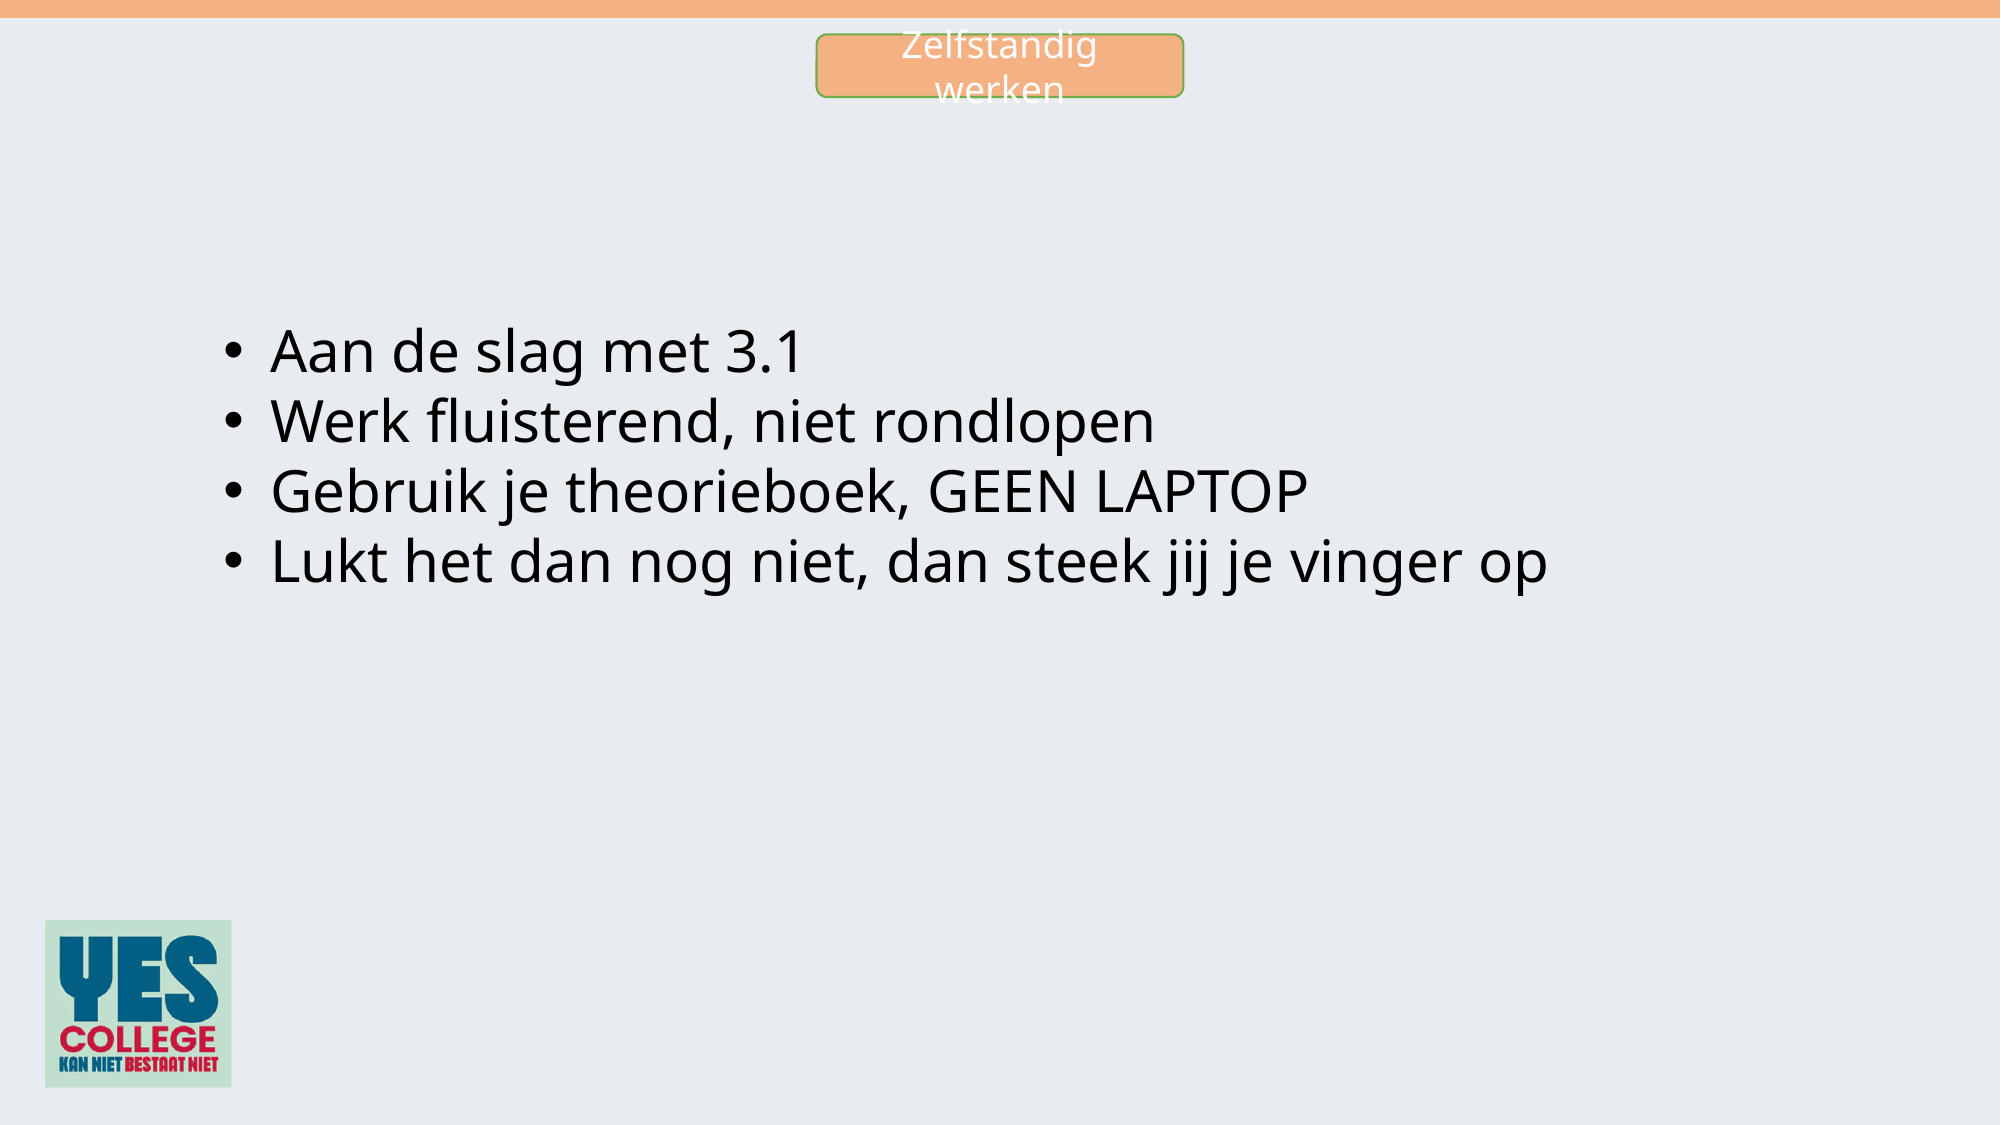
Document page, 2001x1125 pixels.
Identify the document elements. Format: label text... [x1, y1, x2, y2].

text_box [0, 0, 2000, 18]
text_box Zelfstandig werken [815, 33, 1185, 99]
text_box Aan de slag met 3.1 Werk fluisterend, niet rondlopen Gebruik je theorieboek, GEEN LAPTOP Lukt het dan nog niet, dan steek jij je vinger op [208, 306, 1792, 767]
picture [0, 913, 356, 1093]
